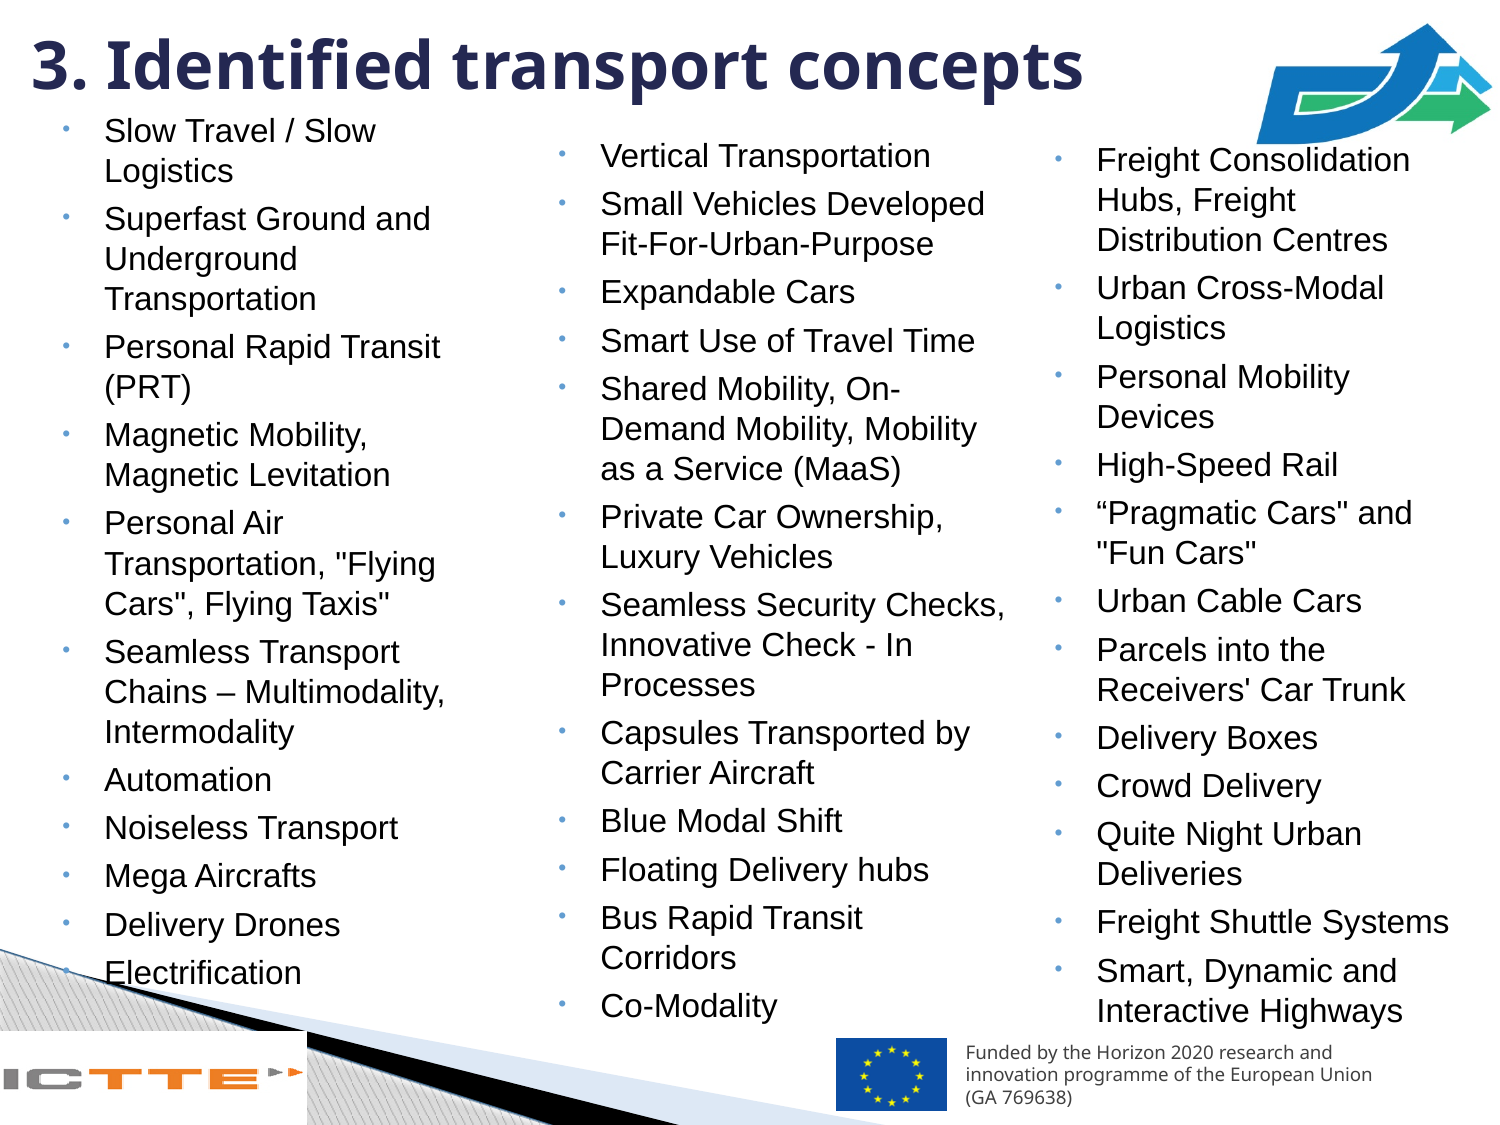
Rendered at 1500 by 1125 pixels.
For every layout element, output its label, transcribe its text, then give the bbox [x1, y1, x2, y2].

text_box Vertical Transportation Small Vehicles Developed Fit-For-Urban-Purpose Expandable Cars Smart Use of Travel Time Shared Mobility, On-Demand Mobility, Mobility as a Service (MaaS) Private Car Ownership, Luxury Vehicles Seamless Security Checks, Innovative Check - In Processes Capsules Transported by Carrier Aircraft Blue Modal Shift Floating Delivery hubs Bus Rapid Transit Corridors Co-Modality [525, 126, 1022, 1037]
text_box [1003, 151, 1500, 1062]
title 3. Identified transport concepts [17, 0, 1105, 126]
picture [0, 1031, 307, 1125]
picture [1246, 0, 1500, 151]
list Slow Travel / Slow Logistics Superfast Ground and Underground Transportation Personal Rapid Transit (PRT) Magnetic Mobility, Magnetic Levitation Personal Air Transportation, "Flying Cars", Flying Taxis" Seamless Transport Chains – Multimodality, Intermodality Automation Noiseless Transport Mega Aircrafts Delivery Drones Electrification [29, 126, 491, 1012]
text_box Freight Consolidation Hubs, Freight Distribution Centres Urban Cross-Modal Logistics Personal Mobility Devices High-Speed Rail “Pragmatic Cars" and "Fun Cars" Urban Cable Cars Parcels into the Receivers' Car Trunk Delivery Boxes Crowd Delivery Quite Night Urban Deliveries Freight Shuttle Systems Smart, Dynamic and Interactive Highways [1021, 131, 1483, 1037]
picture [836, 1038, 947, 1111]
